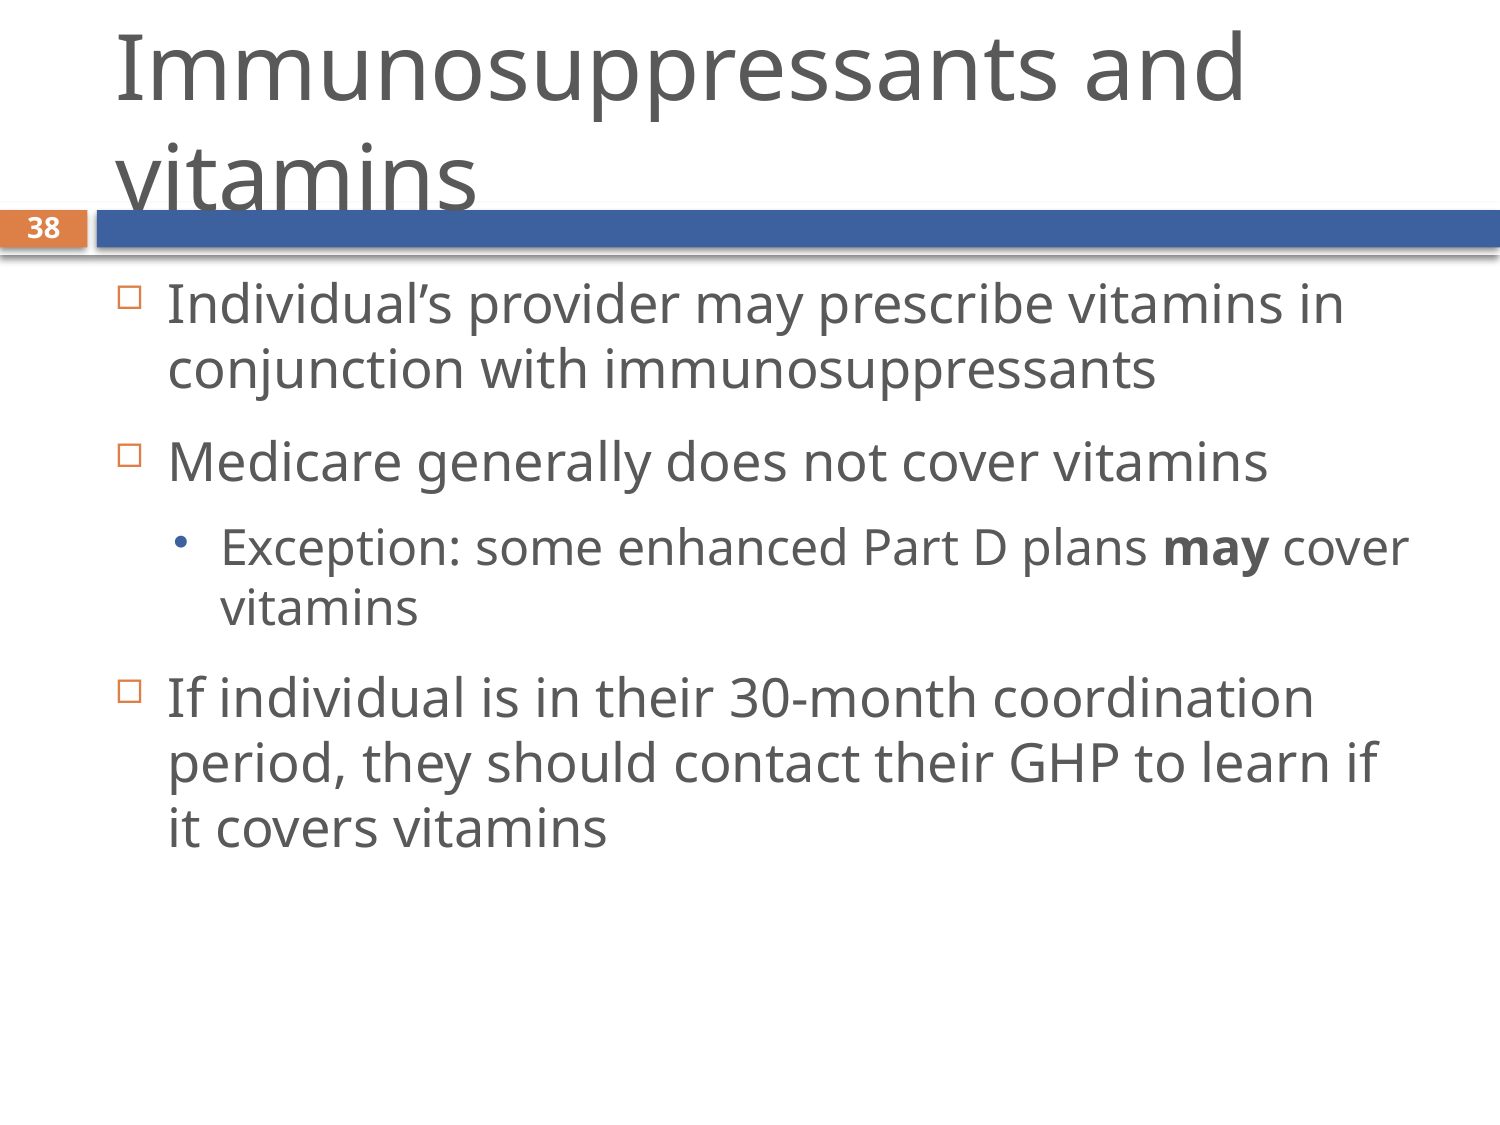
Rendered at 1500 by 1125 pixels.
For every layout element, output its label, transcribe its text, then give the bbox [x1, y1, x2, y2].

list Individual’s provider may prescribe vitamins in conjunction with immunosuppressants Medicare generally does not cover vitamins Exception: some enhanced Part D plans may cover vitamins If individual is in their 30-month coordination period, they should contact their GHP to learn if it covers vitamins [100, 262, 1438, 1000]
slide_number 38 [0, 208, 88, 249]
title Immunosuppressants and vitamins [100, 37, 1438, 200]
